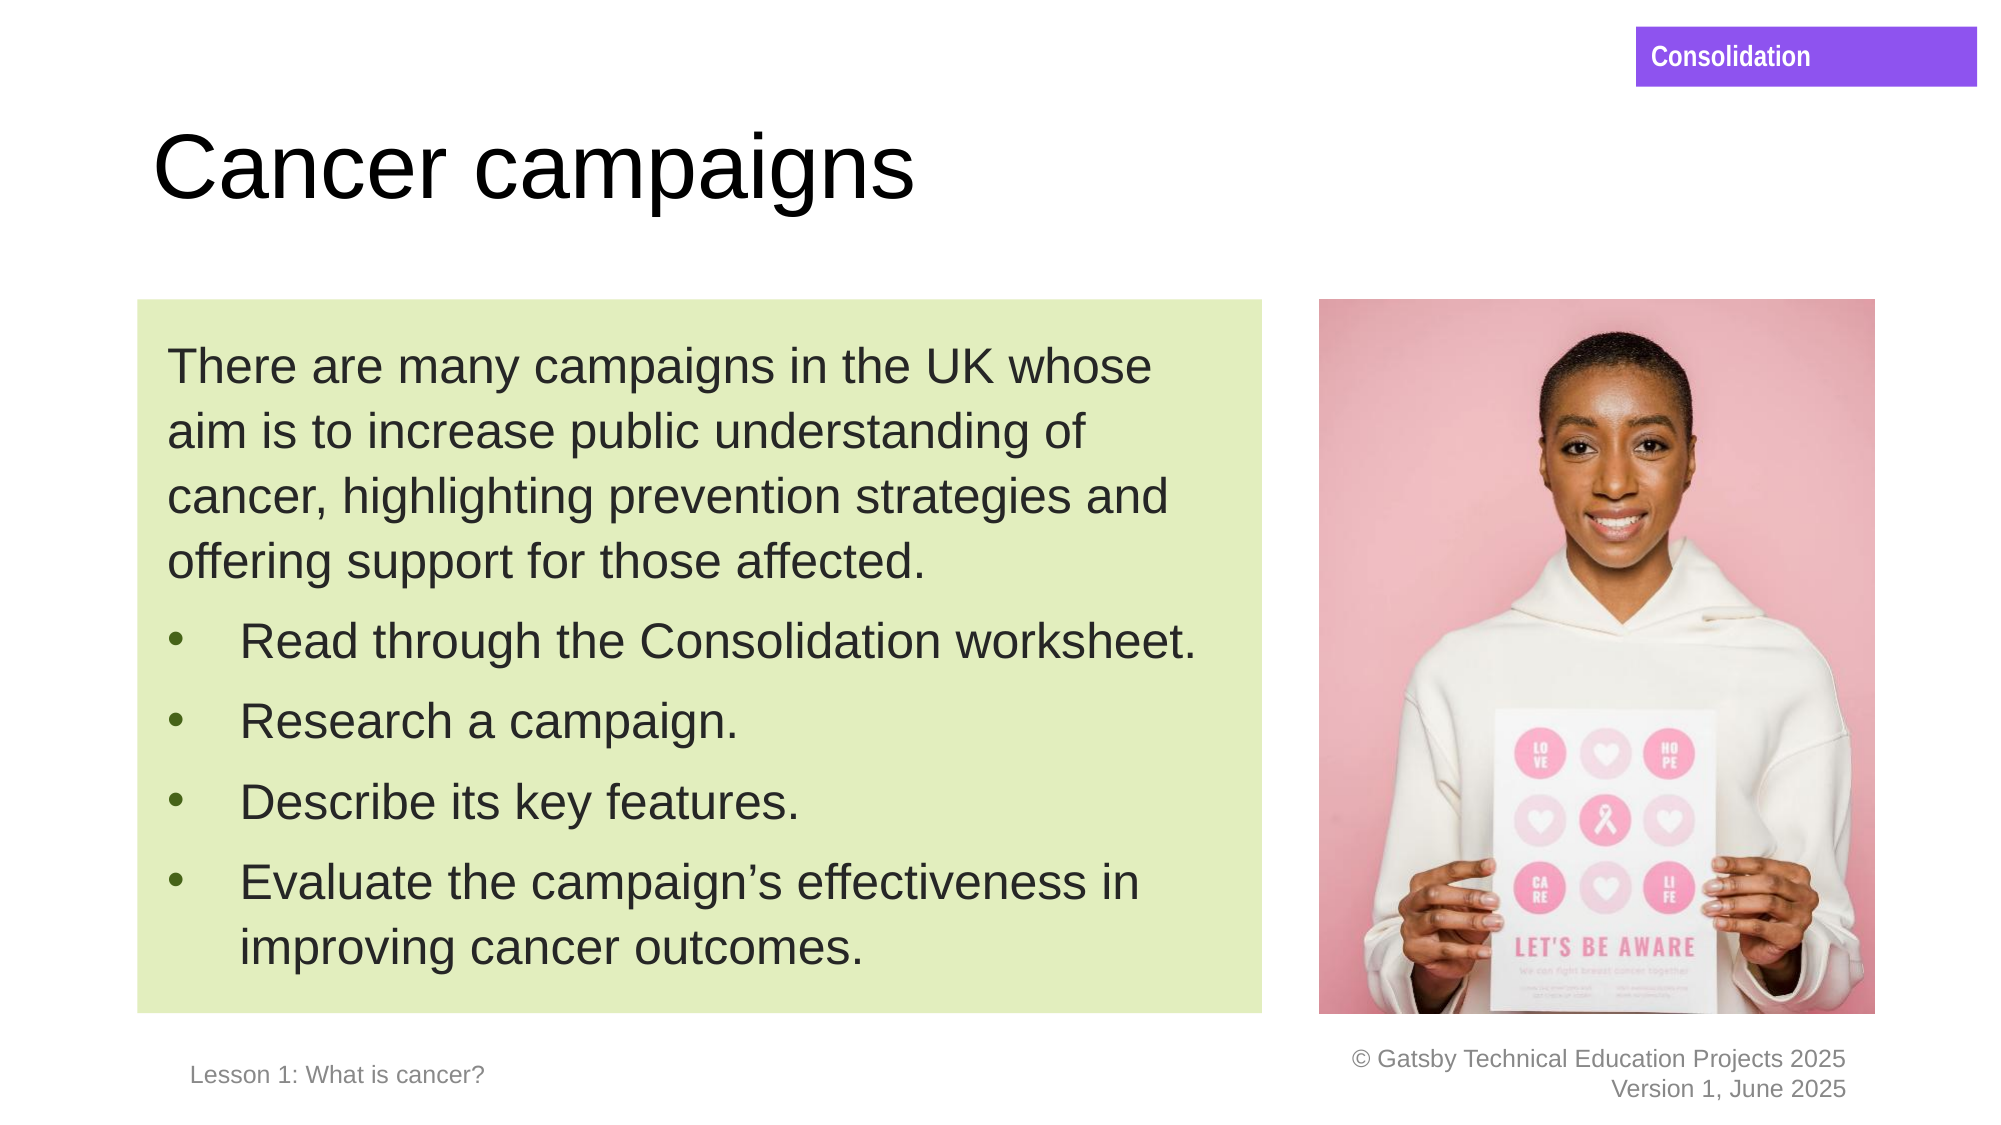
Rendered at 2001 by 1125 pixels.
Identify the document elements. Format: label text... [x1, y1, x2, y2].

title Cancer campaigns [137, 59, 1863, 278]
list Lesson 1: What is cancer? [137, 1042, 829, 1103]
list Consolidation [1636, 26, 1978, 87]
text_box There are many campaigns in the UK whose aim is to increase public understanding of cancer, highlighting prevention strategies and offering support for those affected. Read through the Consolidation worksheet. Research a campaign. Describe its key features. Evaluate the campaign’s effectiveness in improving cancer outcomes. [137, 299, 1262, 1014]
picture [1319, 299, 1875, 1014]
